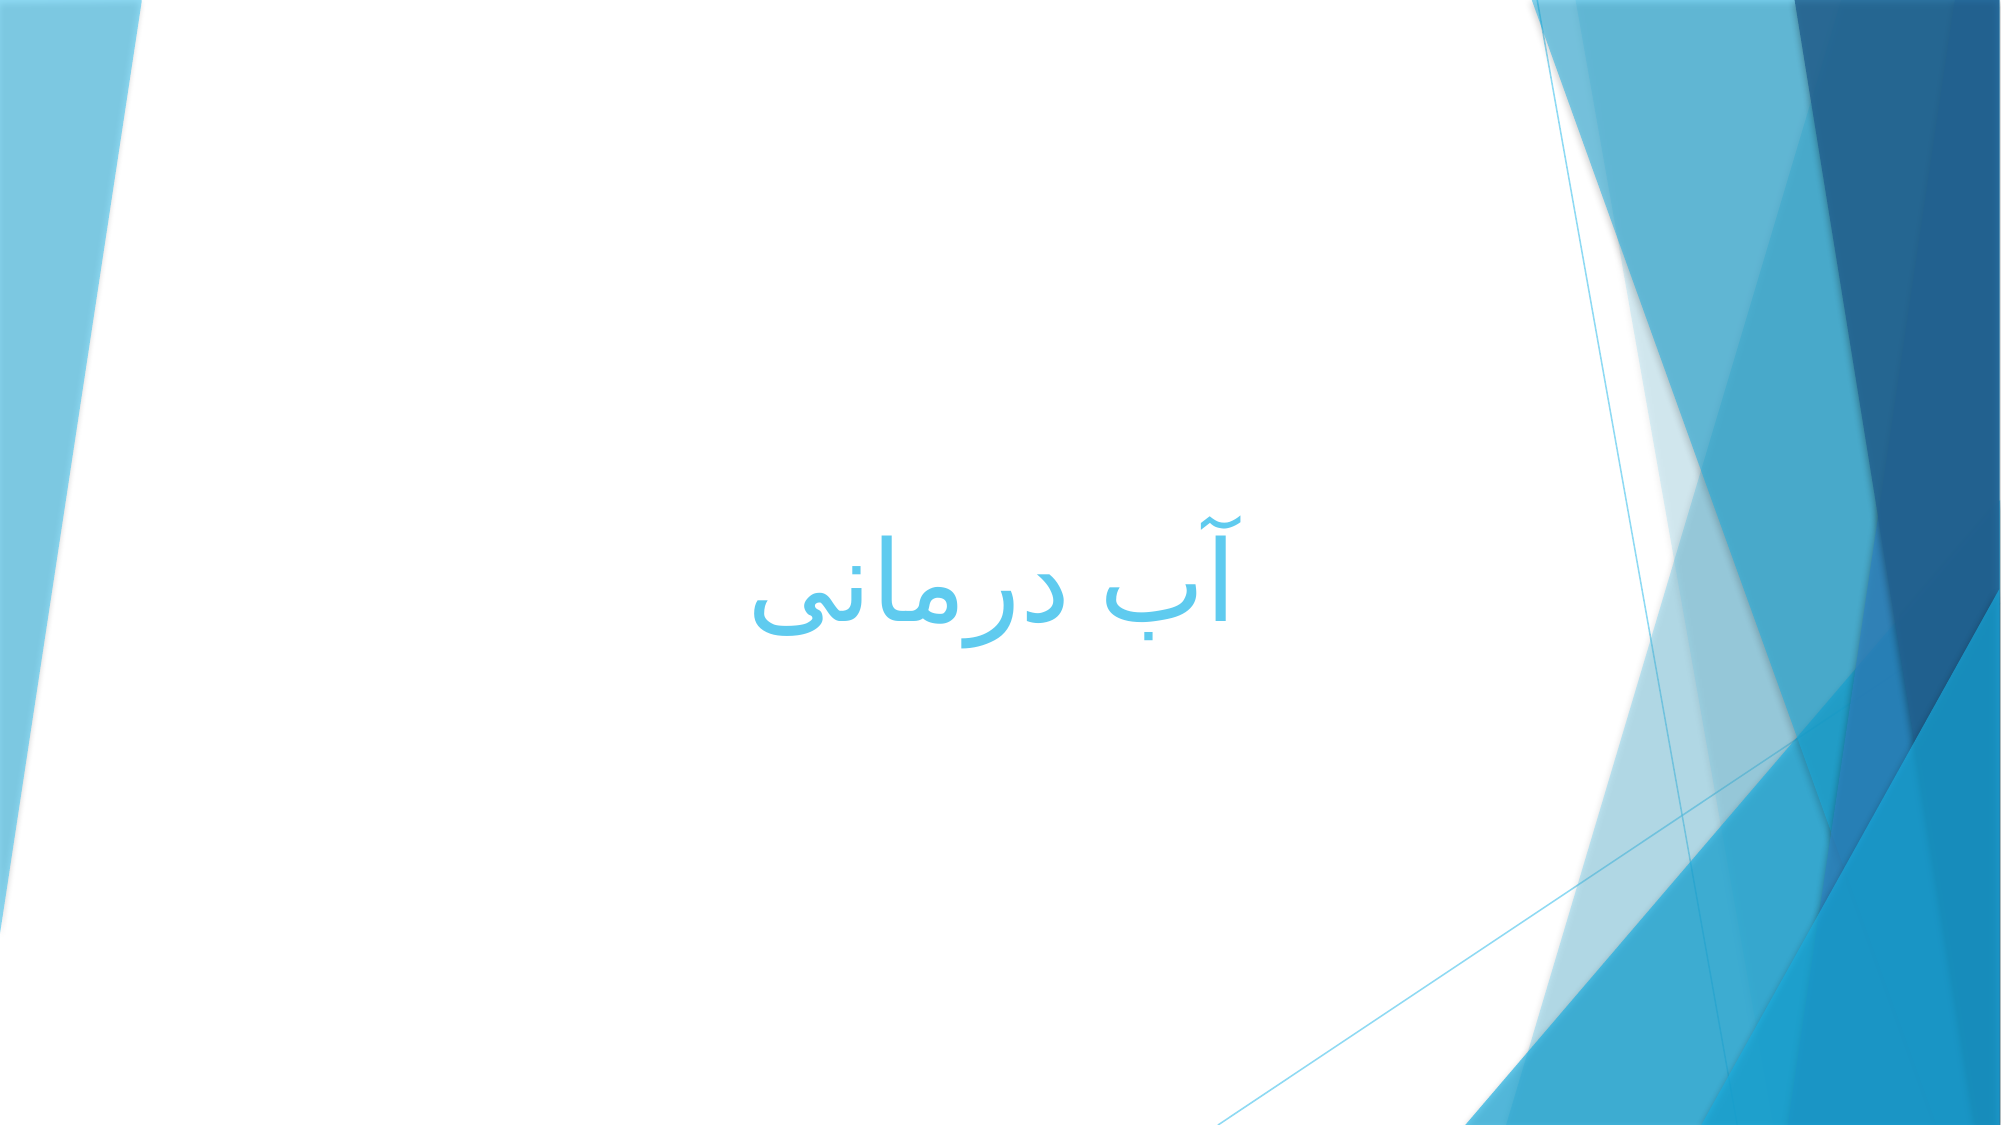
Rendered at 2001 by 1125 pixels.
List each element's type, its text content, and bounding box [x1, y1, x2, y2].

title آب درمانی [167, 424, 1818, 652]
